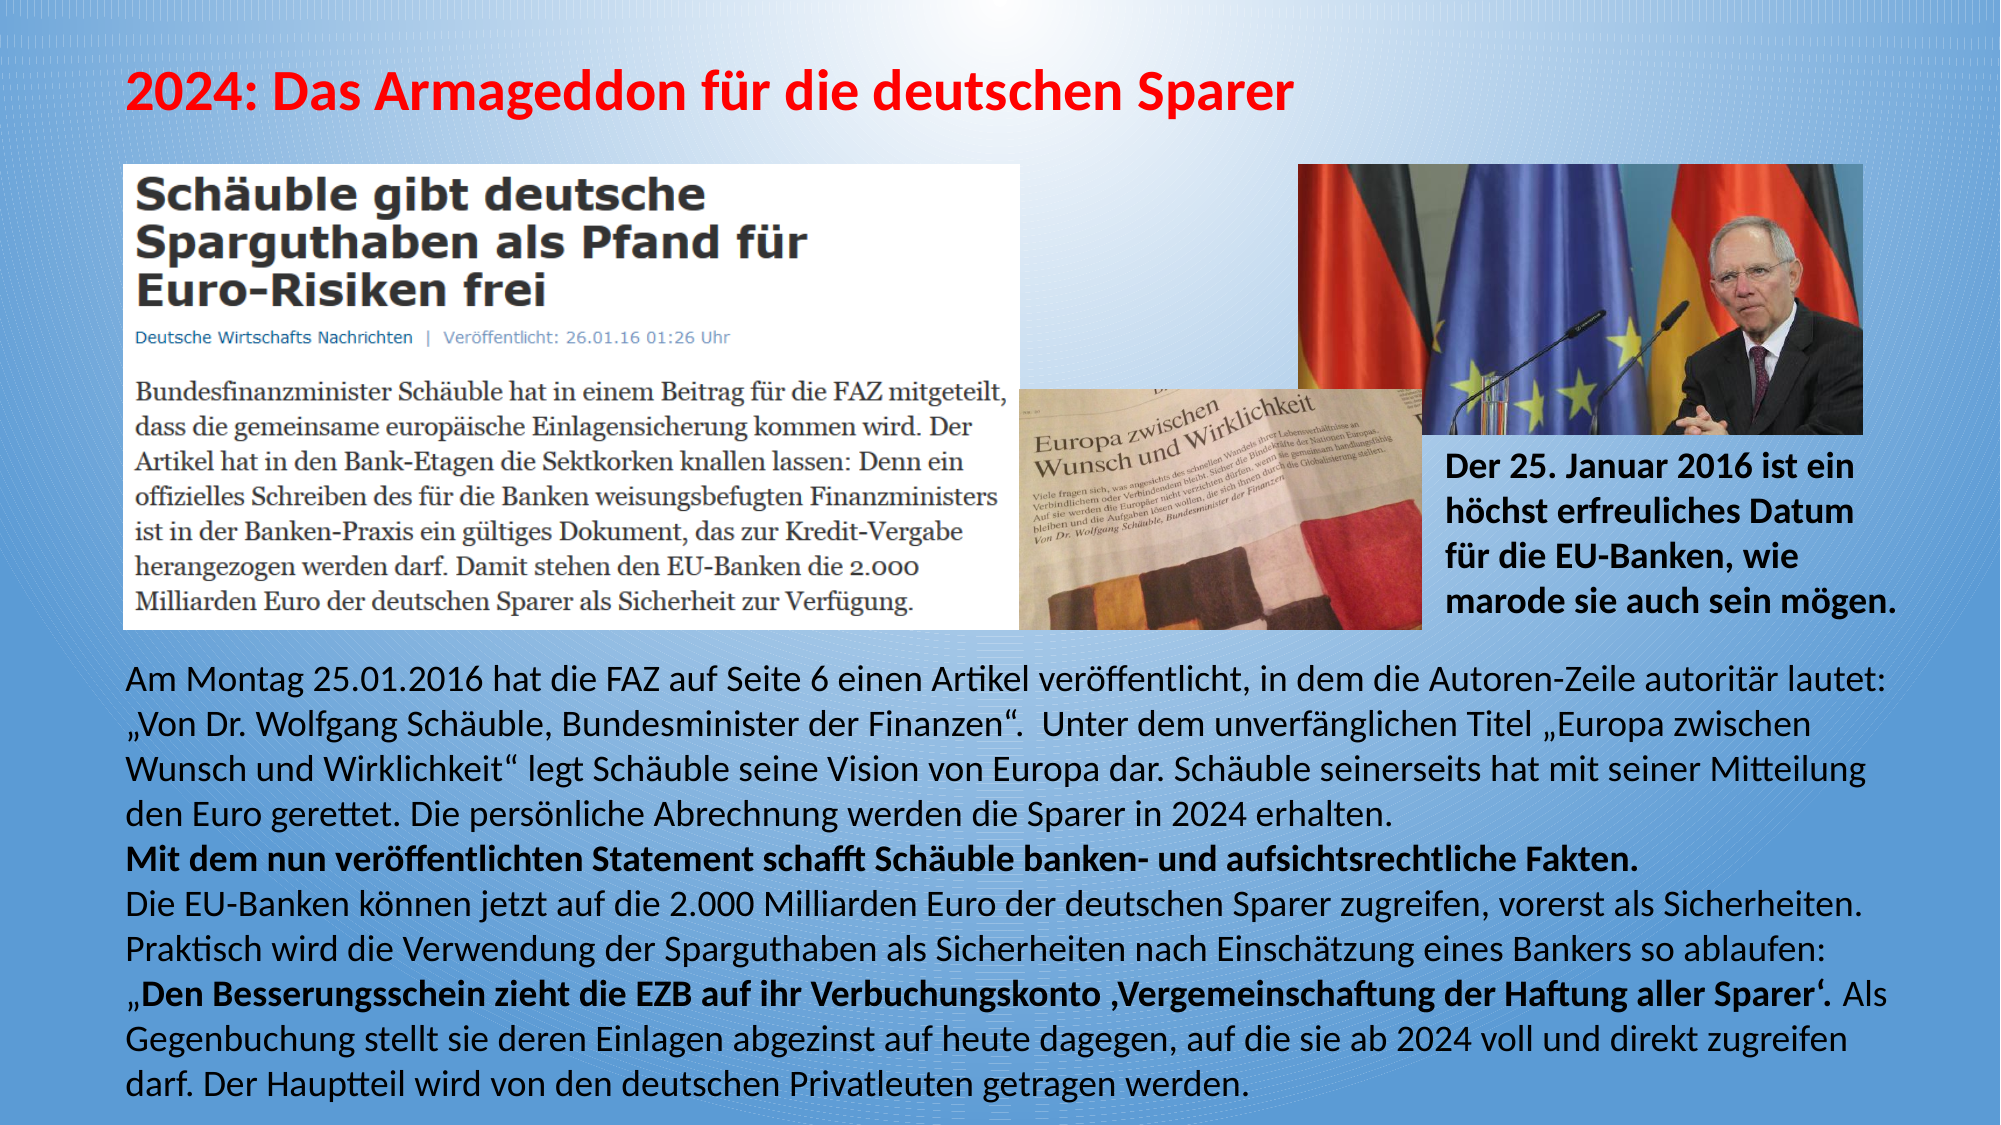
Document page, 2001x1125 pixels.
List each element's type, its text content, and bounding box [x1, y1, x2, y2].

picture [123, 164, 1863, 630]
text_box Am Montag 25.01.2016 hat die FAZ auf Seite 6 einen Artikel veröffentlicht, in dem die Autoren-Zeile autoritär lautet: „Von Dr. Wolfgang Schäuble, Bundesminister der Finanzen“. Unter dem unverfänglichen Titel „Europa zwischen Wunsch und Wirklichkeit“ legt Schäuble seine Vision von Europa dar. Schäuble seinerseits hat mit seiner Mitteilung den Euro gerettet. Die persönliche Abrechnung werden die Sparer in 2024 erhalten. Mit dem nun veröffentlichten Statement schafft Schäuble banken- und aufsichtsrechtliche Fakten. Die EU-Banken können jetzt auf die 2.000 Milliarden Euro der deutschen Sparer zugreifen, vorerst als Sicherheiten. Praktisch wird die Verwendung der Sparguthaben als Sicherheiten nach Einschätzung eines Bankers so ablaufen: „Den Besserungsschein zieht die EZB auf ihr Verbuchungskonto ,Vergemeinschaftung der Haftung aller Sparer‘. Als Gegenbuchung stellt sie deren Einlagen abgezinst auf heute dagegen, auf die sie ab 2024 voll und direkt zugreifen darf. Der Hauptteil wird von den deutschen Privatleuten getragen werden. [110, 646, 1940, 1111]
text_box Der 25. Januar 2016 ist ein höchst erfreuliches Datum für die EU-Banken, wie marode sie auch sein mögen. [1430, 433, 1917, 629]
text_box 2024: Das Armageddon für die deutschen Sparer [110, 0, 1878, 130]
